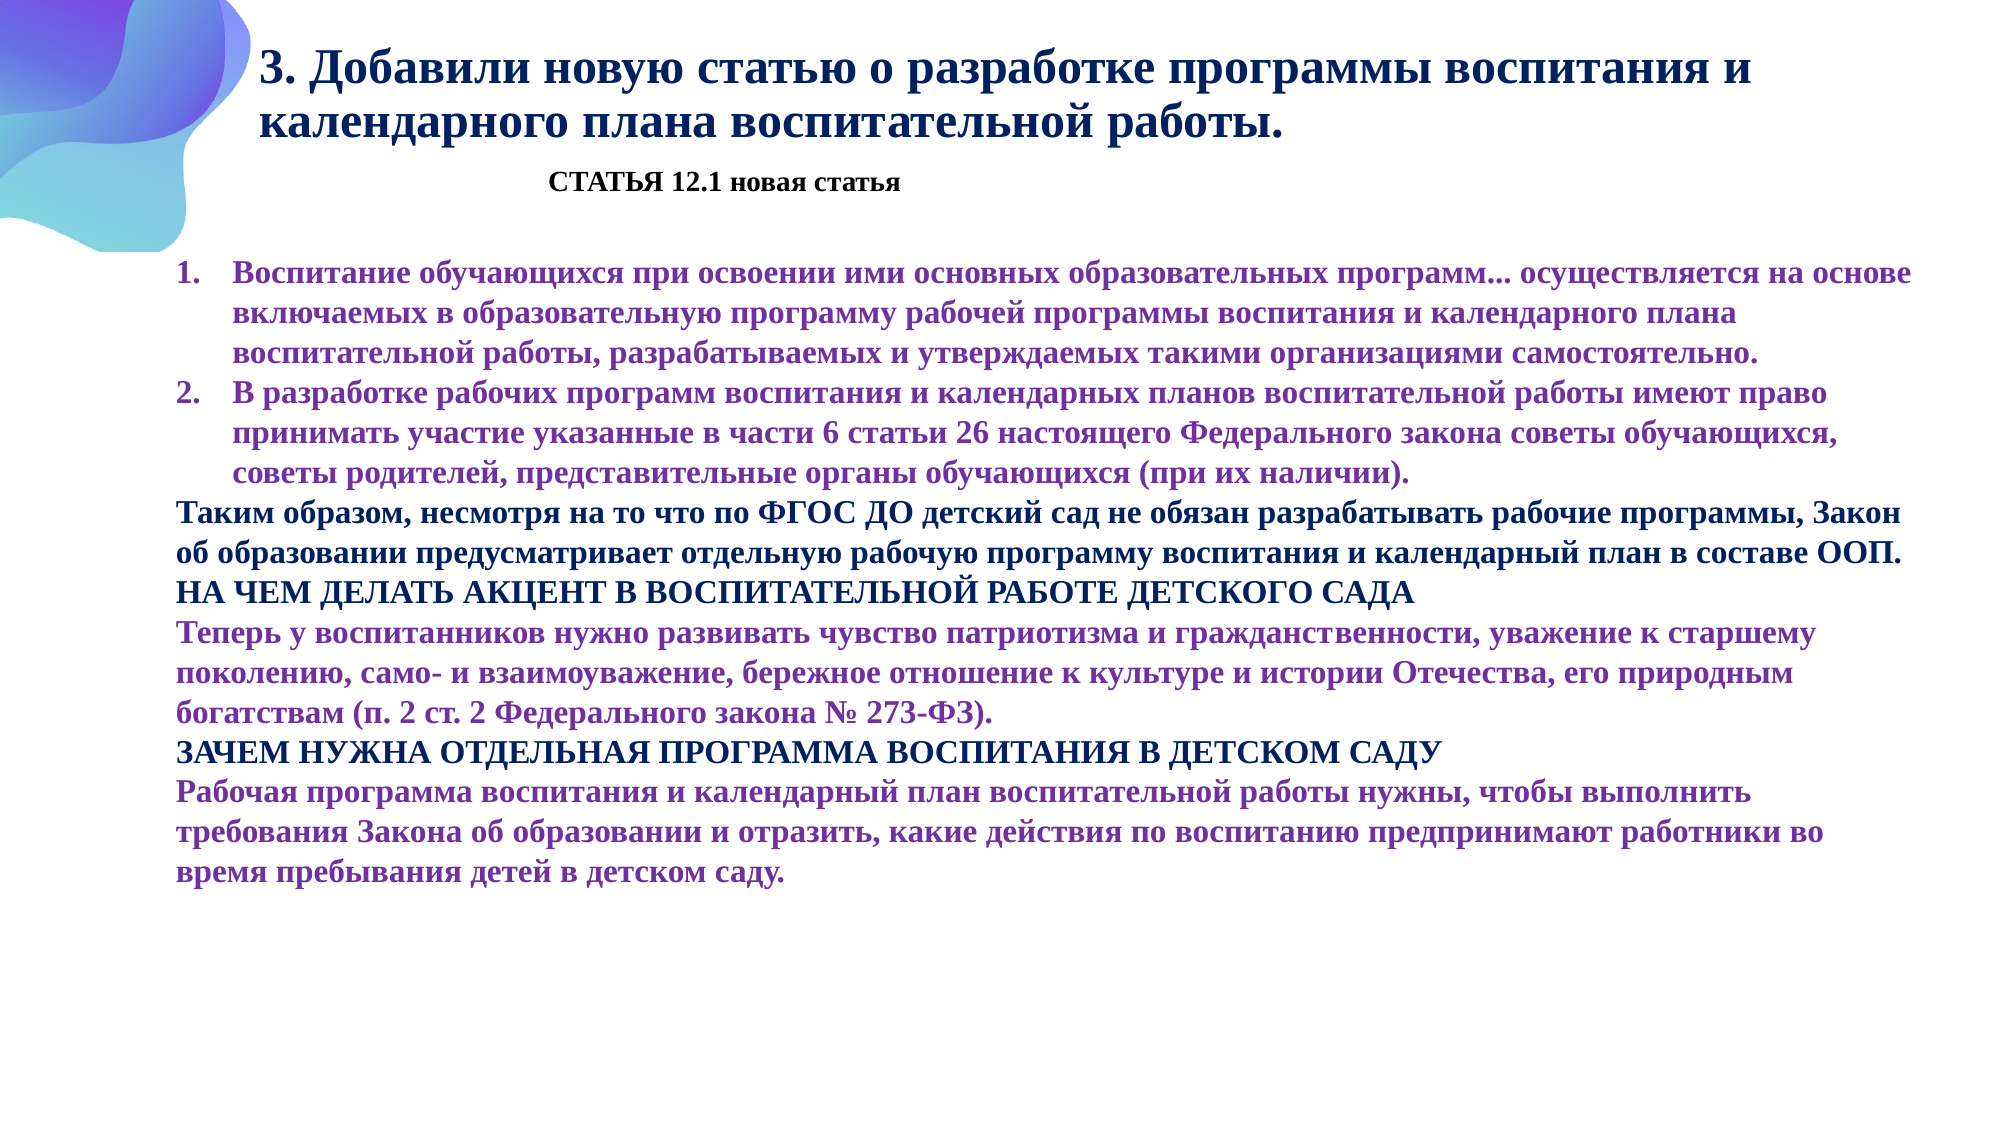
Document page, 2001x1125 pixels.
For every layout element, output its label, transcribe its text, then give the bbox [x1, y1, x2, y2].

picture [0, 0, 258, 254]
text_box Воспитание обучающихся при освоении ими основных образовательных программ... осуществляется на основе включаемых в образовательную программу рабочей программы воспитания и календарного плана воспитательной работы, разрабатываемых и утверждаемых такими организациями самостоятельно. В разработке рабочих программ воспитания и календарных планов воспитательной работы имеют право принимать участие указанные в части 6 статьи 26 настоящего Федерального закона советы обучающихся, советы родителей, представительные органы обучающихся (при их наличии). Таким образом, несмотря на то что по ФГОС ДО детский сад не обязан разрабатывать рабочие программы, Закон об образовании предусматривает отдельную рабочую программу воспитания и календарный план в составе ООП. НА ЧЕМ ДЕЛАТЬ АКЦЕНТ В ВОСПИТАТЕЛЬНОЙ РАБОТЕ ДЕТСКОГО САДА Теперь у воспитанников нужно развивать чувство патриотизма и гражданст­венности, уважение к старшему поколению, само- и взаимоуважение, бережное отношение к культуре и истории Отечества, его природным богатствам (п. 2 ст. 2 Федерального закона № 273-ФЗ). ЗАЧЕМ НУЖНА ОТДЕЛЬНАЯ ПРОГРАММА ВОСПИТАНИЯ В ДЕТСКОМ САДУ Рабочая программа воспитания и календарный план воспитательной работы нужны, чтобы выполнить требования Закона об образовании и отразить, какие действия по воспитанию предпринимают работники во время пребывания детей в детском саду. [161, 243, 1931, 942]
text_box СТАТЬЯ 12.1 новая статья [533, 155, 1075, 205]
text_box 3. Добавили новую статью о разработке программы воспитания и календарного плана воспитательной работы. [258, 38, 1892, 205]
